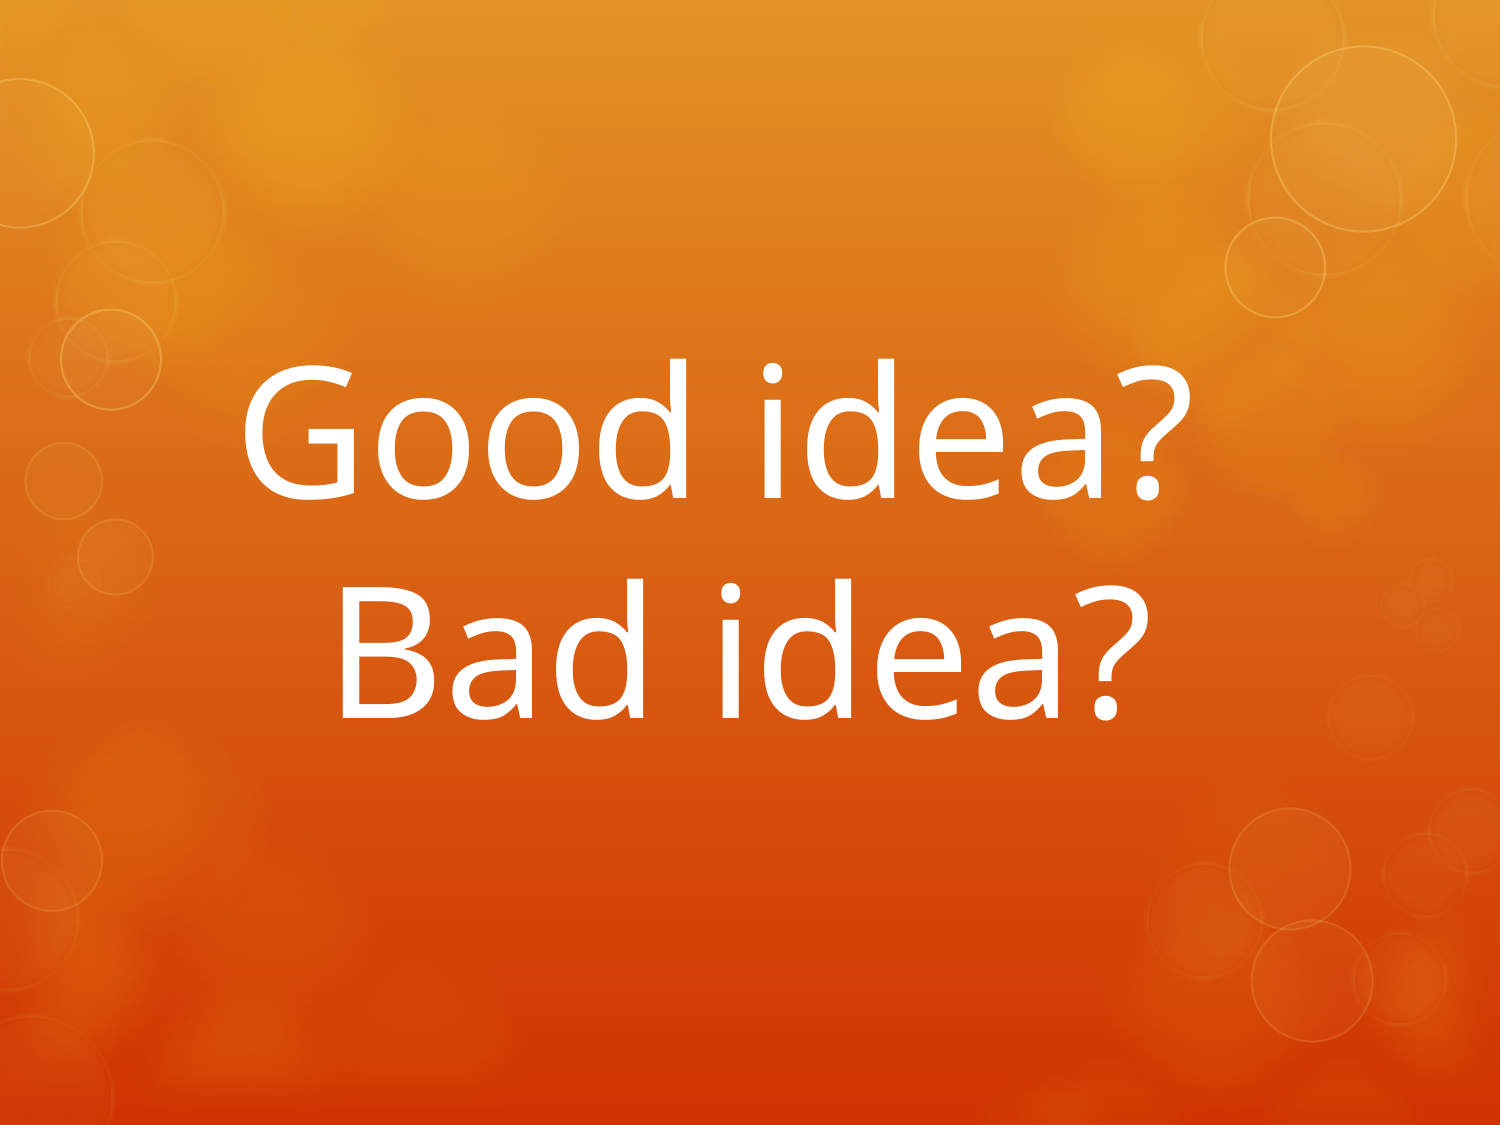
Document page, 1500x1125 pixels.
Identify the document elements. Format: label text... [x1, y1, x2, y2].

title Good idea? Bad idea? [165, 73, 1313, 763]
